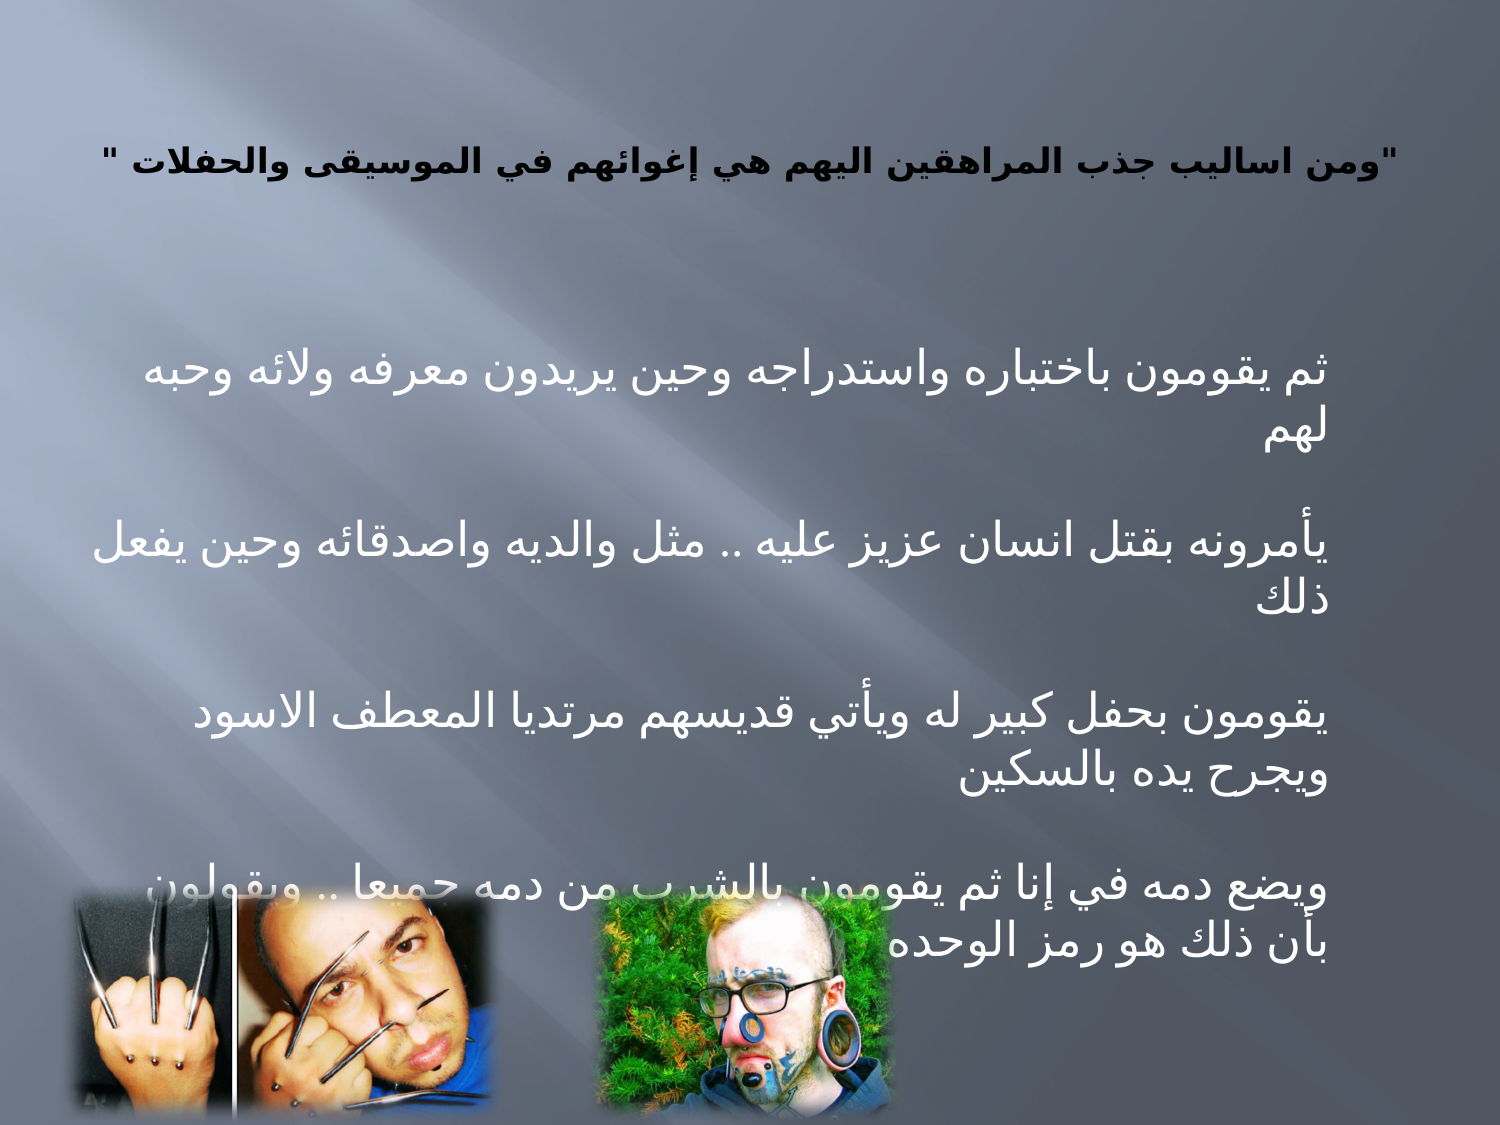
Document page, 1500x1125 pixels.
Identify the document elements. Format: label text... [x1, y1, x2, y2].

picture [585, 878, 903, 1125]
title "ومن اساليب جذب المراهقين اليهم هي إغوائهم في الموسيقى والحفلات " [75, 45, 1425, 233]
list ثم يقومون باختباره واستدراجه وحين يريدون معرفه ولائه وحبه لهم يأمرونه بقتل انسان عزيز عليه .. مثل والديه واصدقائه وحين يفعل ذلك يقومون بحفل كبير له ويأتي قديسهم مرتديا المعطف الاسود ويجرح يده بالسكين ويضع دمه في إنا ثم يقومون بالشرب من دمه جميعا .. ويقولون بأن ذلك هو رمز الوحده بينهم [75, 262, 1425, 1035]
picture [58, 878, 506, 1125]
